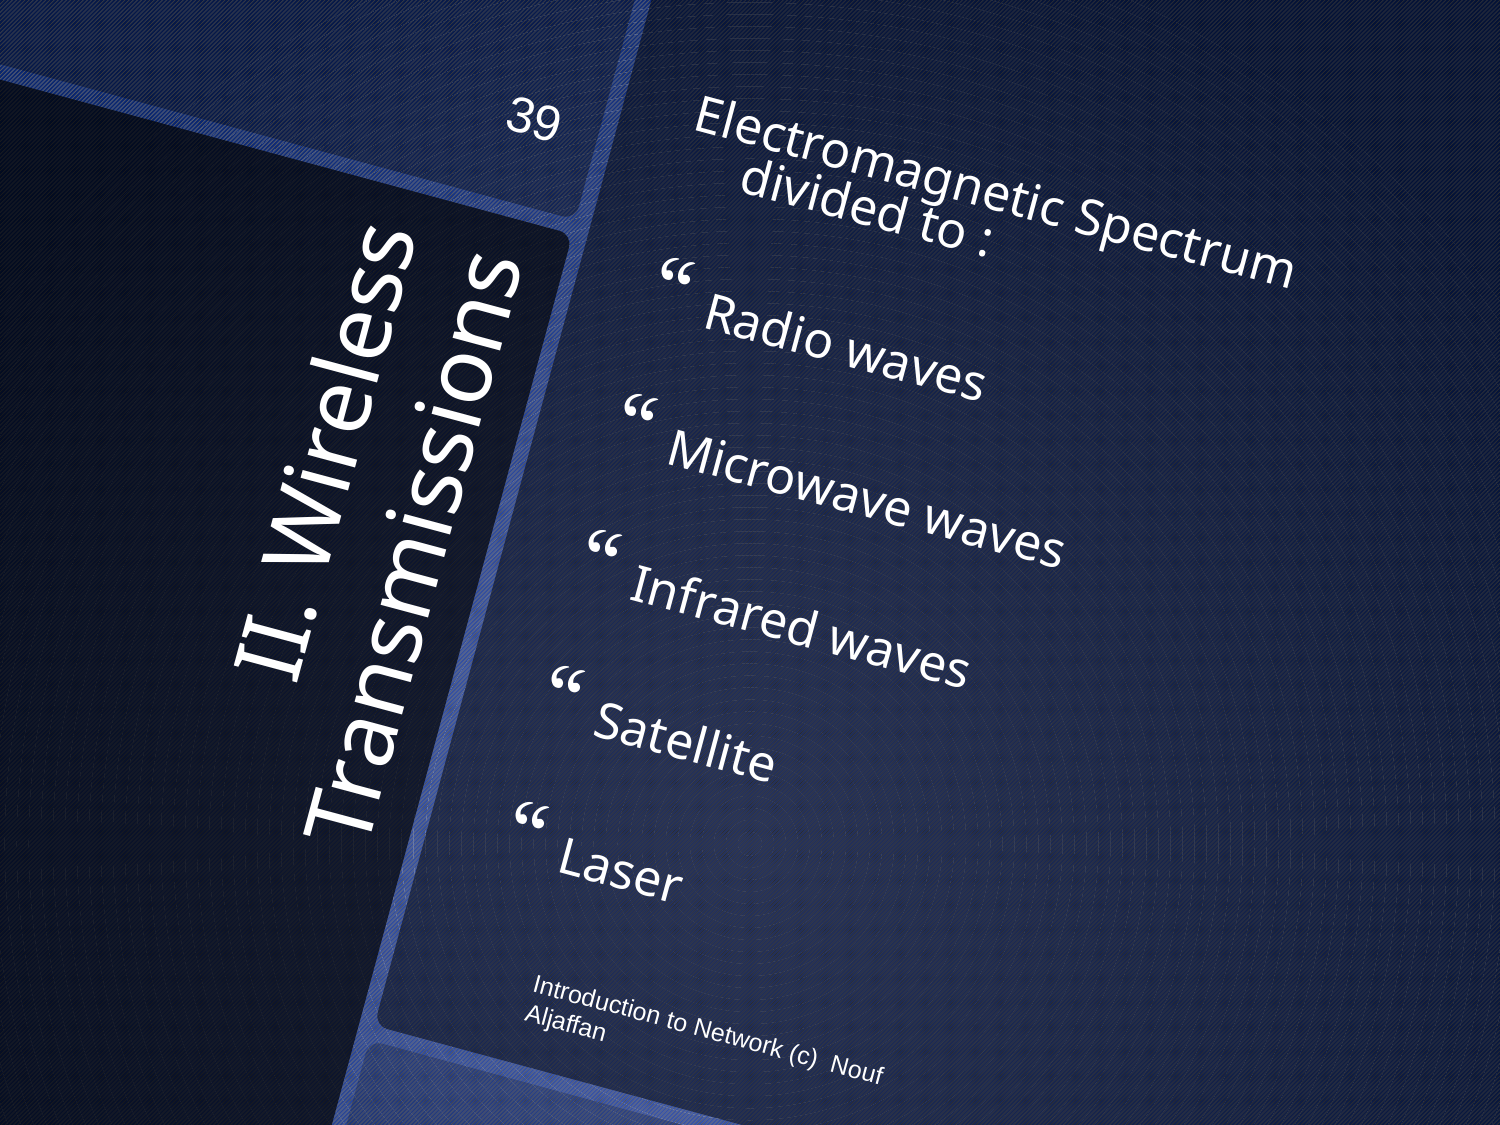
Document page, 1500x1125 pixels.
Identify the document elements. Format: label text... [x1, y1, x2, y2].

footer Introduction to Network (c) Nouf Aljaffan [508, 963, 903, 1123]
list Electromagnetic Spectrum divided to : Radio waves Microwave waves Infrared waves Satellite Laser [475, 72, 1430, 1076]
slide_number 39 [206, 1, 585, 157]
title II. Wireless Transmissions [69, 181, 554, 1056]
